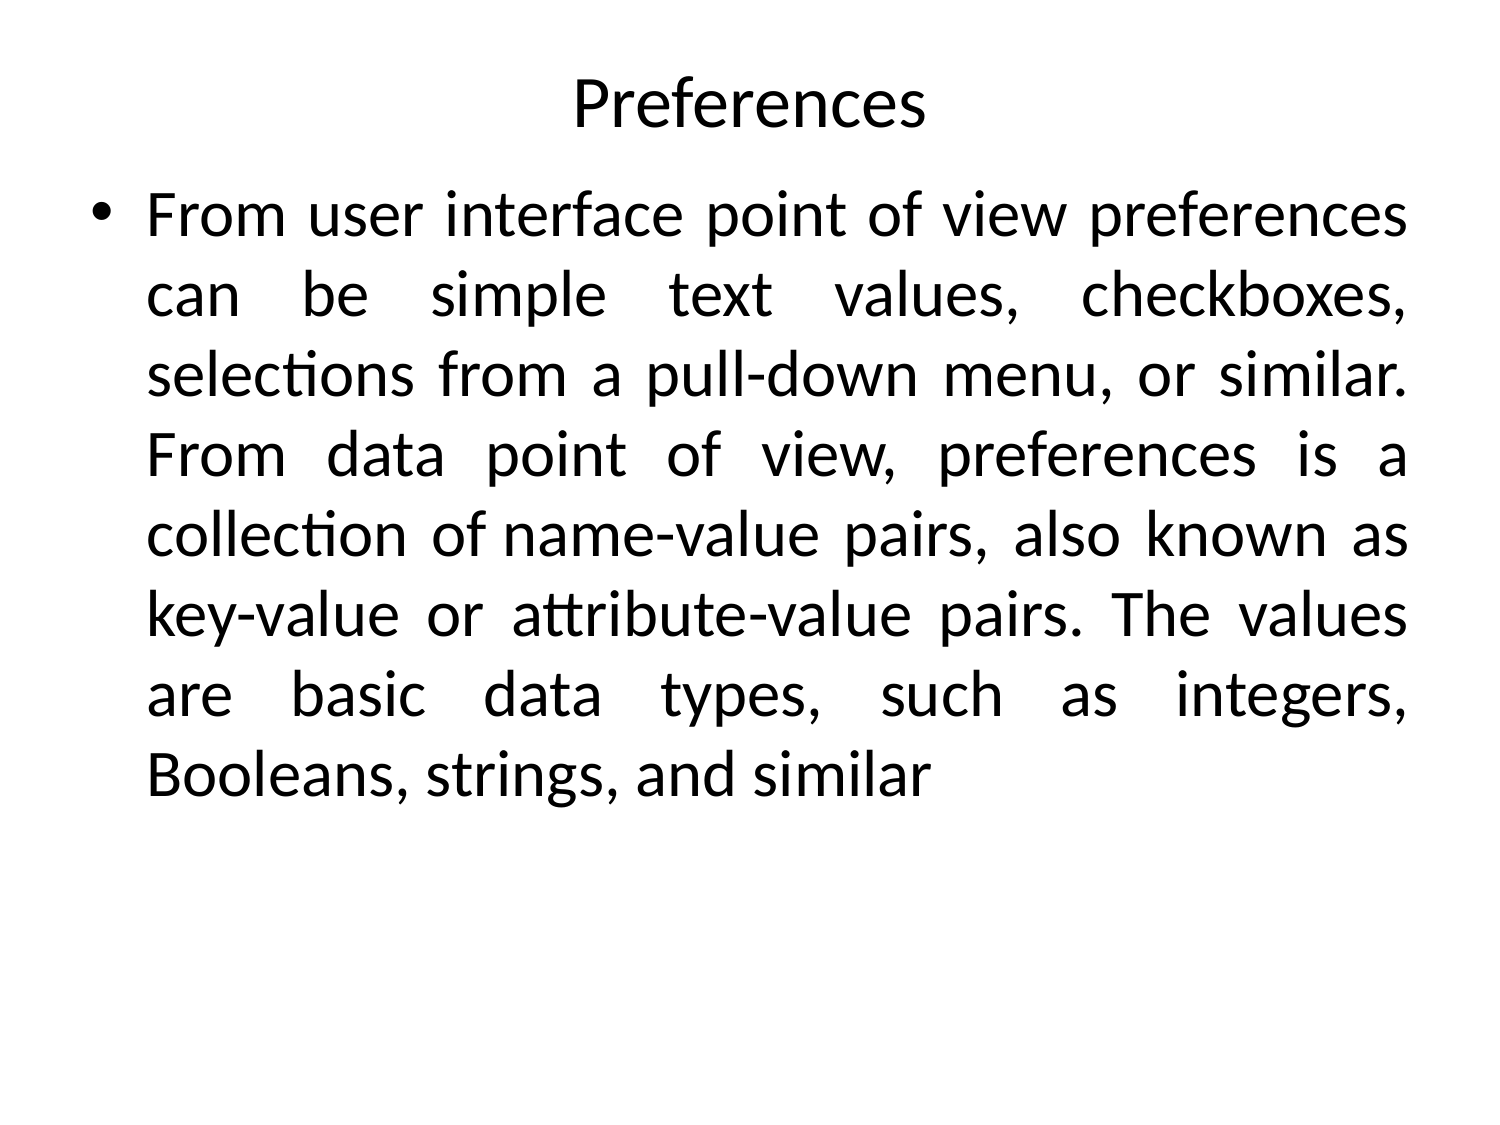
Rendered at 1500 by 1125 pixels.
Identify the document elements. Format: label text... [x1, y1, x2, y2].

list From user interface point of view preferences can be simple text values, checkboxes, selections from a pull-down menu, or similar. From data point of view, preferences is a collection of name-value pairs, also known as key-value or attribute-value pairs. The values are basic data types, such as integers, Booleans, strings, and similar [75, 162, 1425, 1005]
title Preferences [75, 45, 1425, 150]
